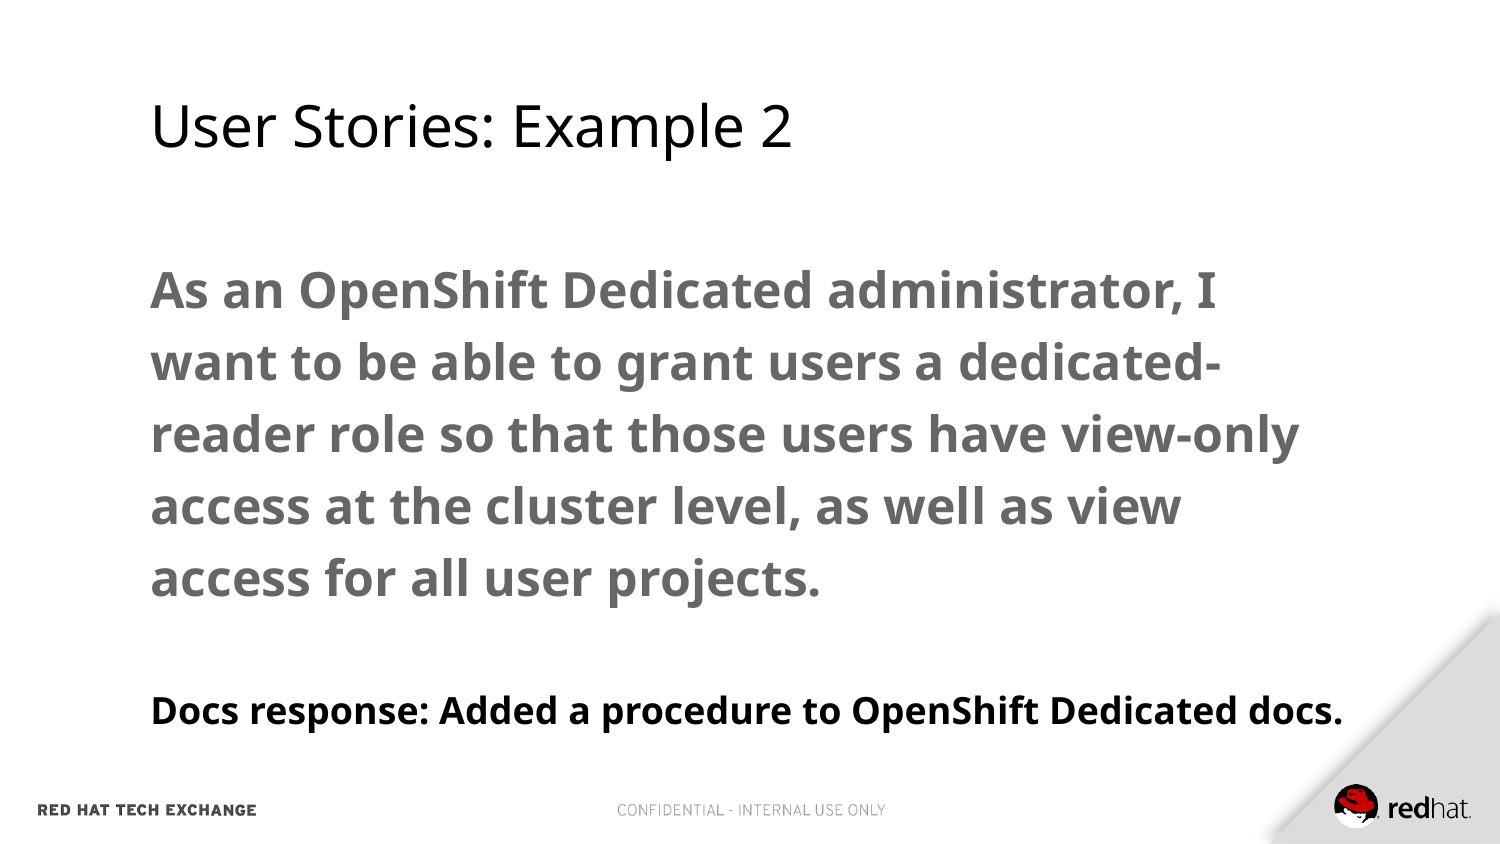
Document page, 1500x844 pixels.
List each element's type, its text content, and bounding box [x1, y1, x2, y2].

title User Stories: Example 2 [135, 0, 1365, 175]
list As an OpenShift Dedicated administrator, I want to be able to grant users a dedicated-reader role so that those users have view-only access at the cluster level, as well as view access for all user projects. Docs response: Added a procedure to OpenShift Dedicated docs. [135, 179, 1365, 750]
picture [0, 0, 1500, 844]
